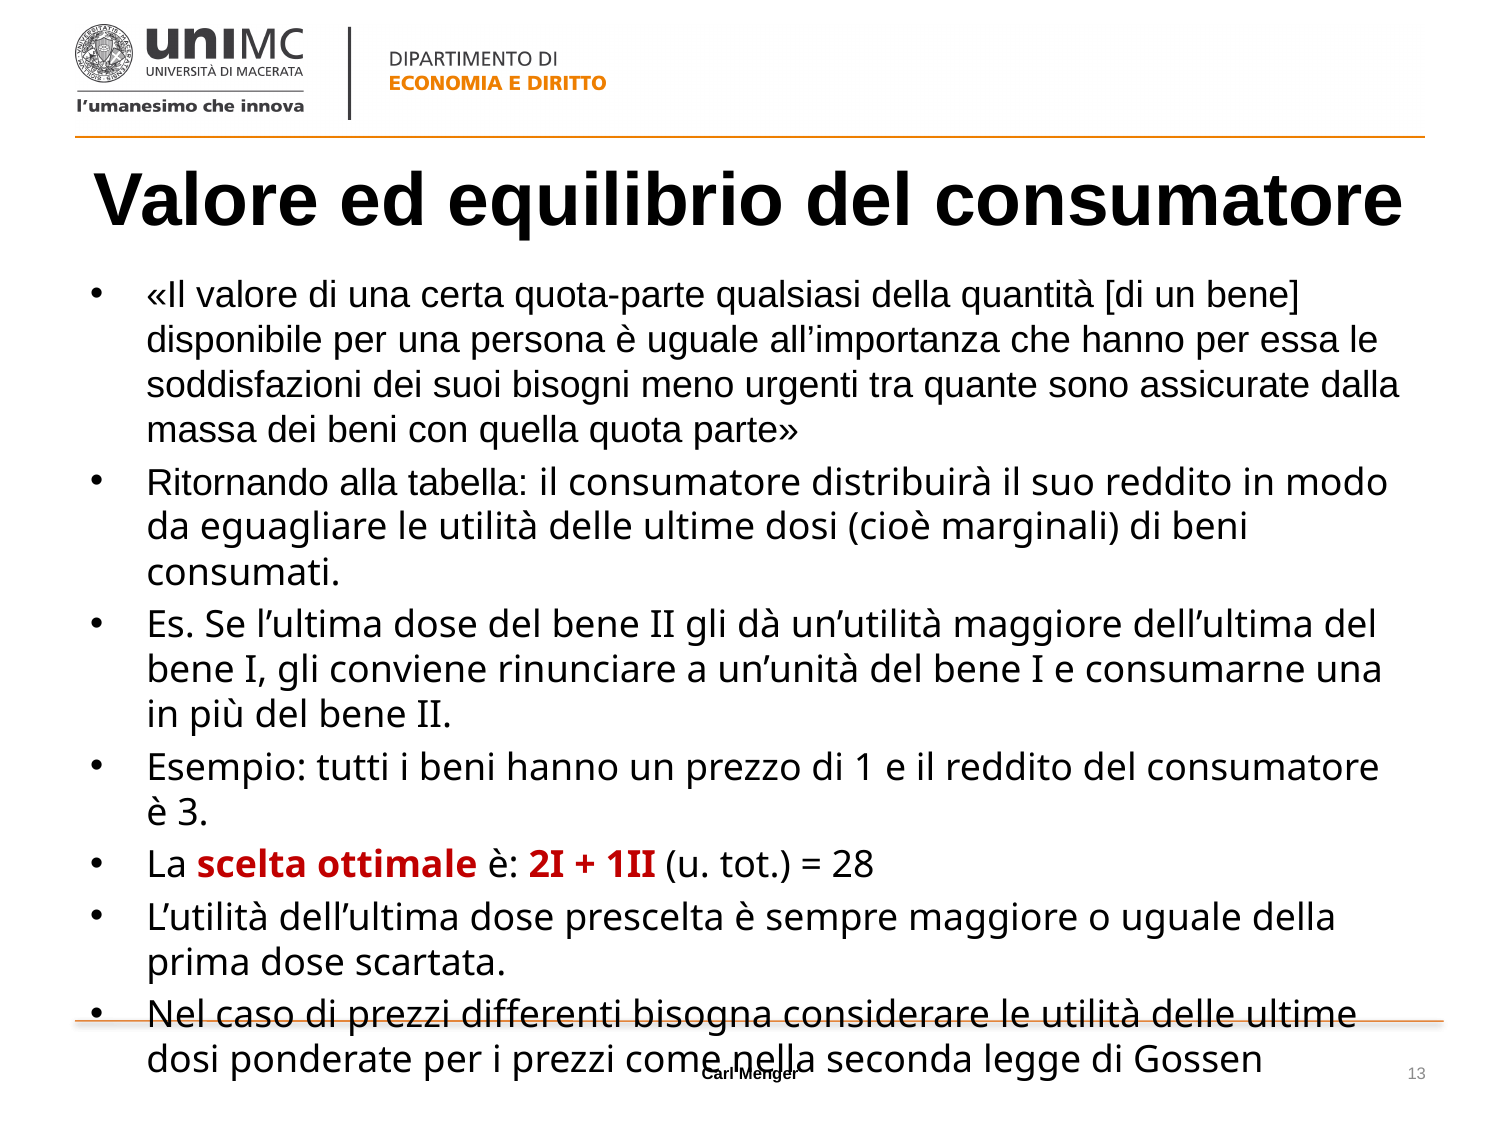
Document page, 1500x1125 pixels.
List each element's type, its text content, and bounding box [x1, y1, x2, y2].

picture [75, 24, 1425, 138]
footer Carl Menger [512, 1042, 988, 1103]
title Valore ed equilibrio del consumatore [75, 149, 1425, 241]
slide_number 13 [1091, 1042, 1442, 1103]
list «Il valore di una certa quota-parte qualsiasi della quantità [di un bene] disponibile per una persona è uguale all’importanza che hanno per essa le soddisfazioni dei suoi bisogni meno urgenti tra quante sono assicurate dalla massa dei beni con quella quota parte» Ritornando alla tabella: il consumatore distribuirà il suo reddito in modo da eguagliare le utilità delle ultime dosi (cioè marginali) di beni consumati. Es. Se l’ultima dose del bene II gli dà un’utilità maggiore dell’ultima del bene I, gli conviene rinunciare a un’unità del bene I e consumarne una in più del bene II. Esempio: tutti i beni hanno un prezzo di 1 e il reddito del consumatore è 3. La scelta ottimale è: 2I + 1II (u. tot.) = 28 L’utilità dell’ultima dose prescelta è sempre maggiore o uguale della prima dose scartata. Nel caso di prezzi differenti bisogna considerare le utilità delle ultime dosi ponderate per i prezzi come nella seconda legge di Gossen [75, 262, 1425, 1005]
